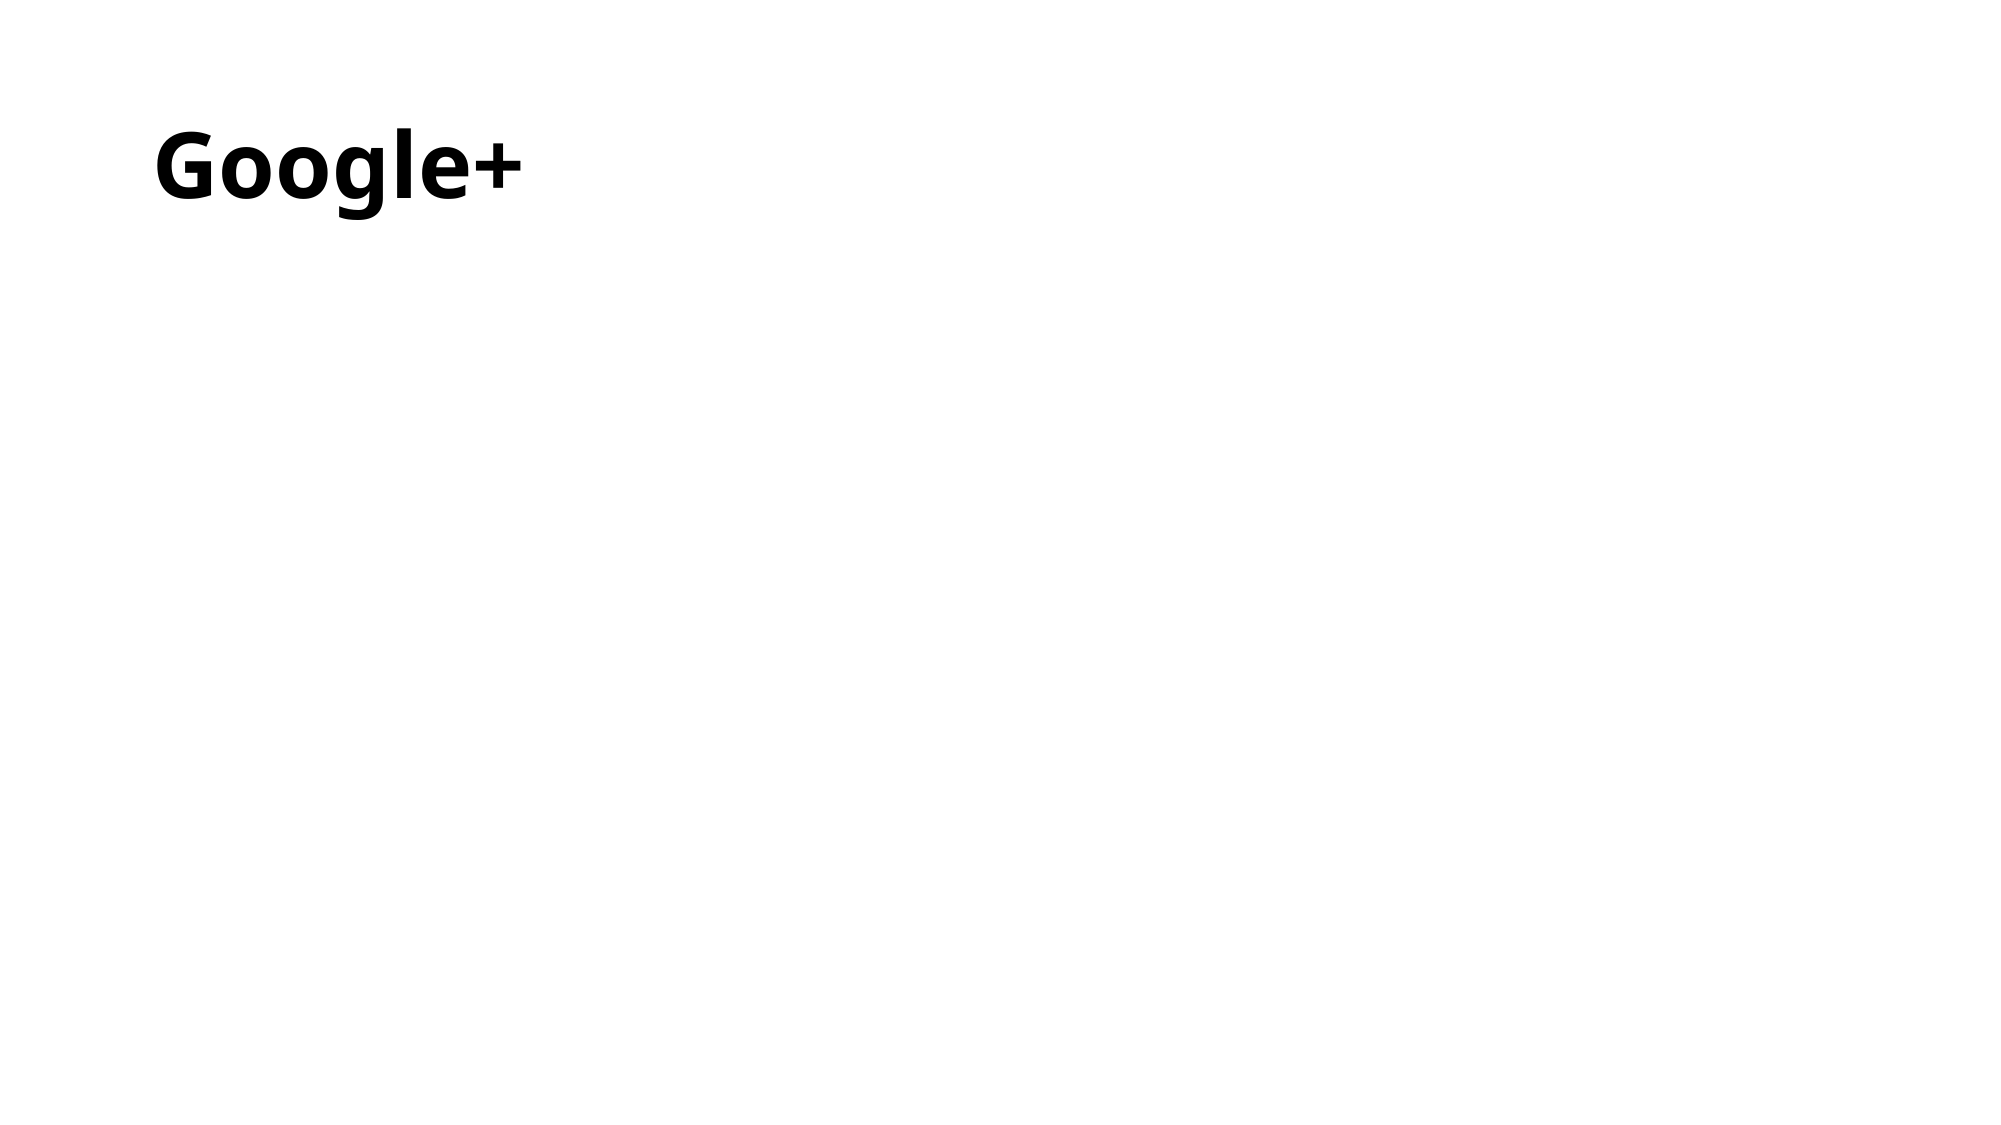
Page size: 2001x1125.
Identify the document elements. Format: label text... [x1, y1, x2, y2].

title Google+ [137, 59, 1863, 278]
